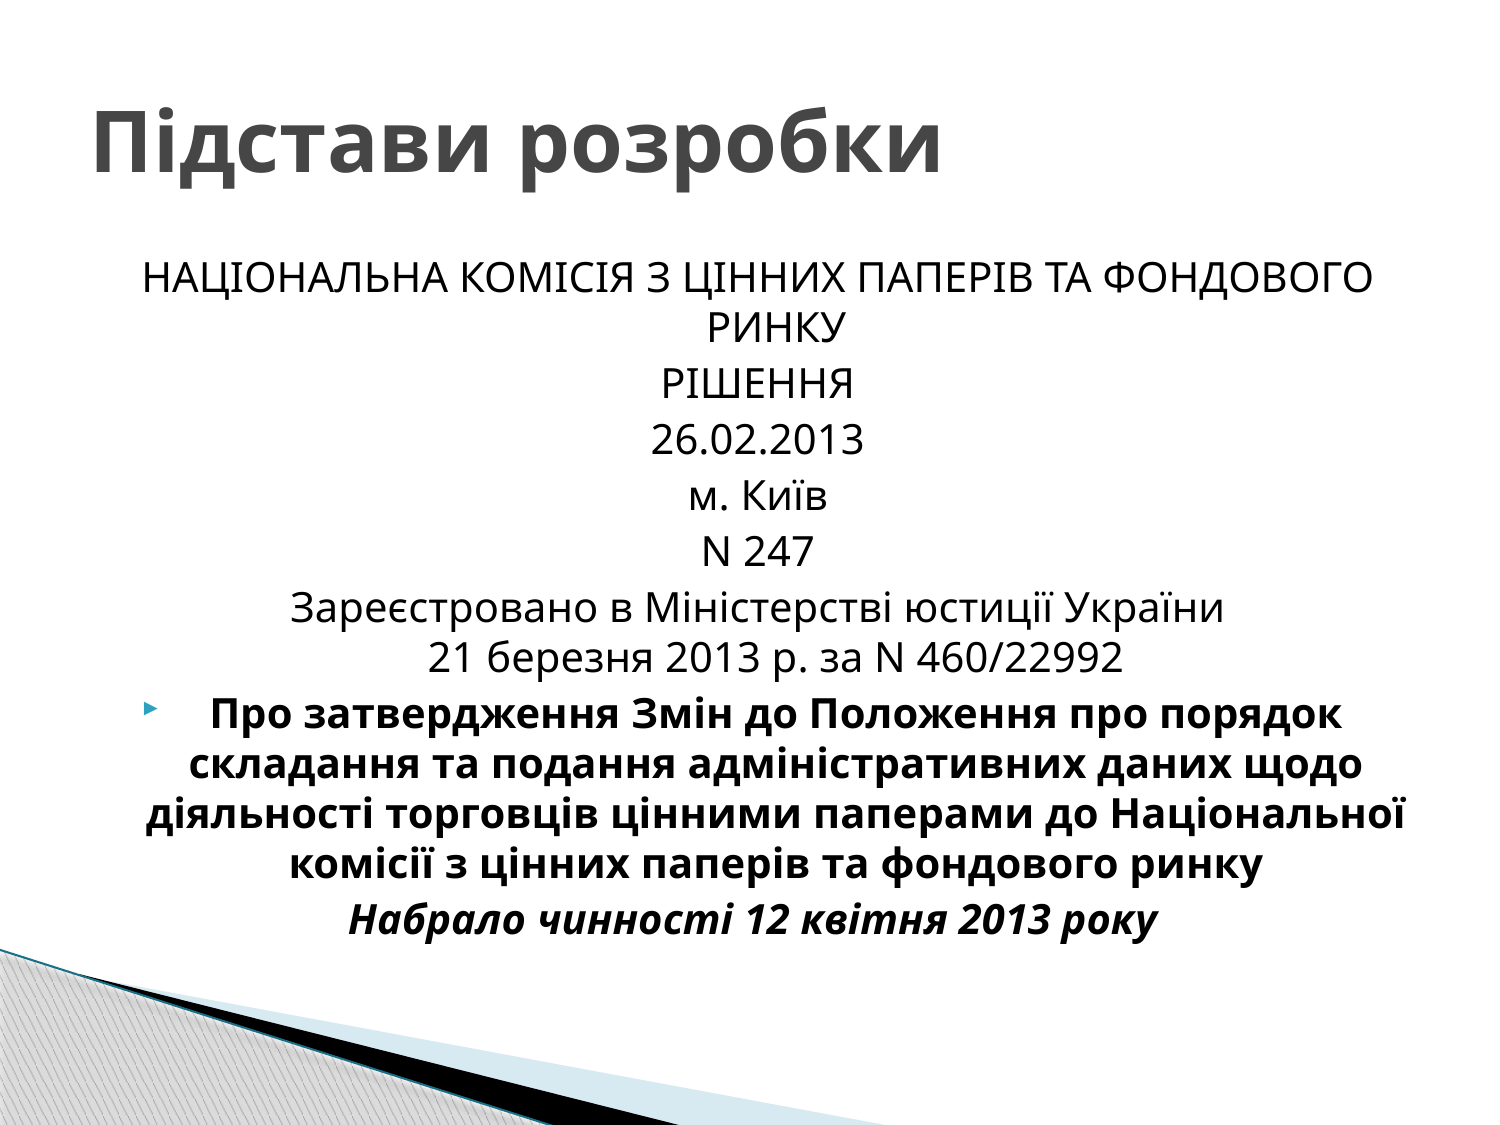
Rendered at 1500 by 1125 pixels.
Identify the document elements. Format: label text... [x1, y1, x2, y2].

list НАЦІОНАЛЬНА КОМІСІЯ З ЦІННИХ ПАПЕРІВ ТА ФОНДОВОГО РИНКУ РІШЕННЯ 26.02.2013 м. Київ N 247 Зареєстровано в Міністерстві юстиції України 21 березня 2013 р. за N 460/22992 Про затвердження Змін до Положення про порядок складання та подання адміністративних даних щодо діяльності торговців цінними паперами до Національної комісії з цінних паперів та фондового ринку Набрало чинності 12 квітня 2013 року [75, 243, 1425, 986]
title Підстави розробки [75, 45, 1425, 233]
